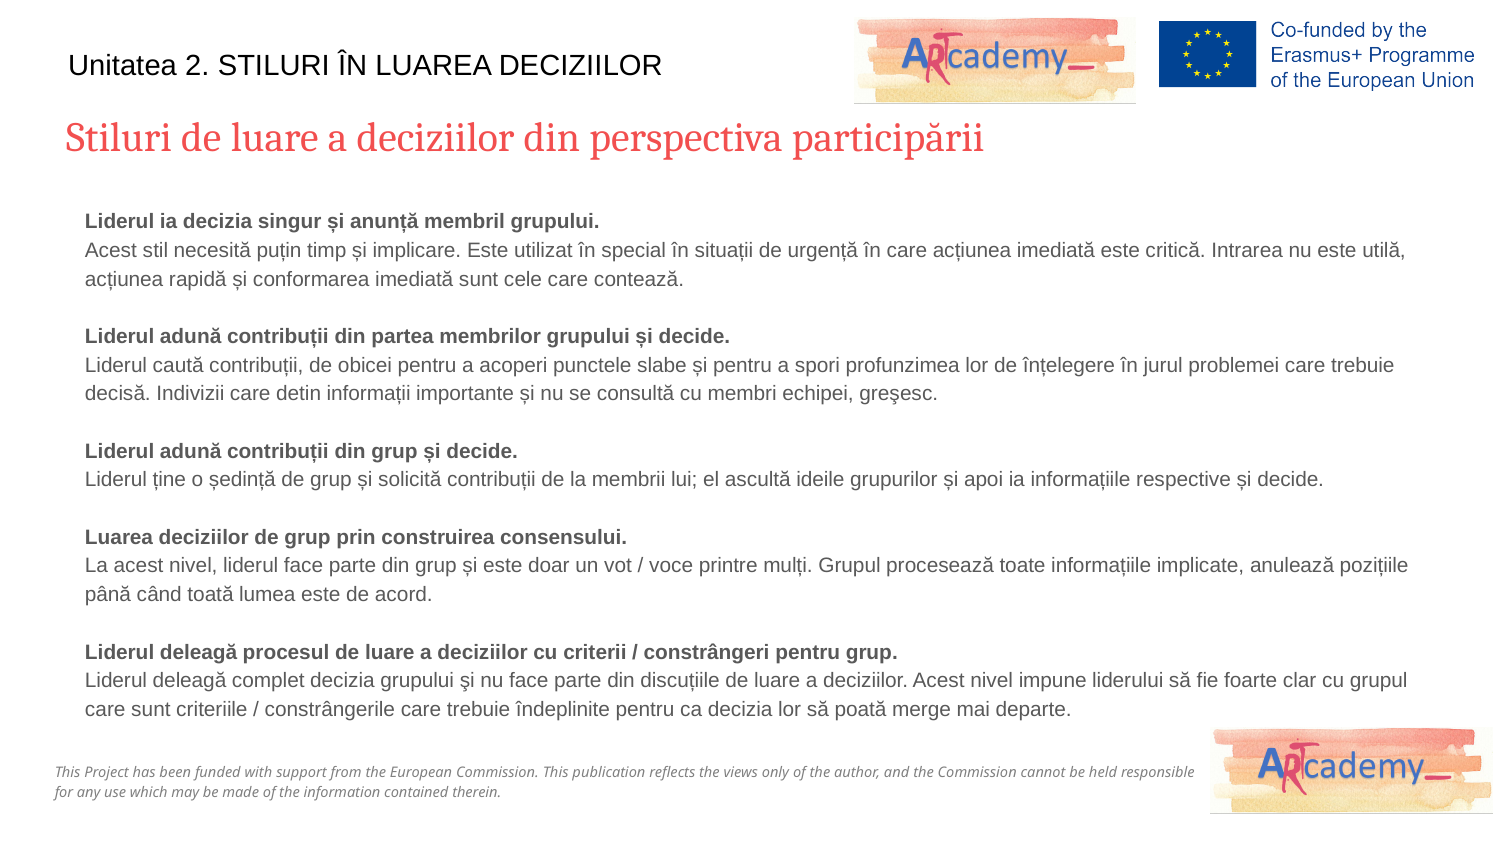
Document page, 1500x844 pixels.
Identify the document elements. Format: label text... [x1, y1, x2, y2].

picture [1158, 21, 1474, 91]
list Liderul ia decizia singur și anunță membril grupului. Acest stil necesită puțin timp și implicare. Este utilizat în special în situații de urgență în care acțiunea imediată este critică. Intrarea nu este utilă, acțiunea rapidă și conformarea imediată sunt cele care contează. Liderul adună contribuții din partea membrilor grupului și decide. Liderul caută contribuții, de obicei pentru a acoperi punctele slabe și pentru a spori profunzimea lor de înțelegere în jurul problemei care trebuie decisă. Indivizii care detin informații importante și nu se consultă cu membri echipei, greşesc. Liderul adună contribuții din grup și decide. Liderul ține o ședință de grup și solicită contribuții de la membrii lui; el ascultă ideile grupurilor și apoi ia informațiile respective și decide. Luarea deciziilor de grup prin construirea consensului. La acest nivel, liderul face parte din grup și este doar un vot / voce printre mulți. Grupul procesează toate informațiile implicate, anulează pozițiile până când toată lumea este de acord. Liderul deleagă procesul de luare a deciziilor cu criterii / constrângeri pentru grup. Liderul deleagă complet decizia grupului şi nu face parte din discuțiile de luare a deciziilor. Acest nivel impune liderului să fie foarte clar cu grupul care sunt criteriile / constrângerile care trebuie îndeplinite pentru ca decizia lor să poată merge mai departe. [51, 189, 1449, 750]
picture [1210, 709, 1493, 844]
title Stiluri de luare a deciziilor din perspectiva participării [51, 94, 1449, 189]
picture [854, 0, 1137, 134]
text_box Unitatea 2. STILURI ÎN LUAREA DECIZIILOR [53, 39, 770, 89]
text_box This Project has been funded with support from the European Commission. This publication reflects the views only of the author, and the Commission cannot be held responsible for any use which may be made of the information contained therein. [39, 754, 1205, 799]
